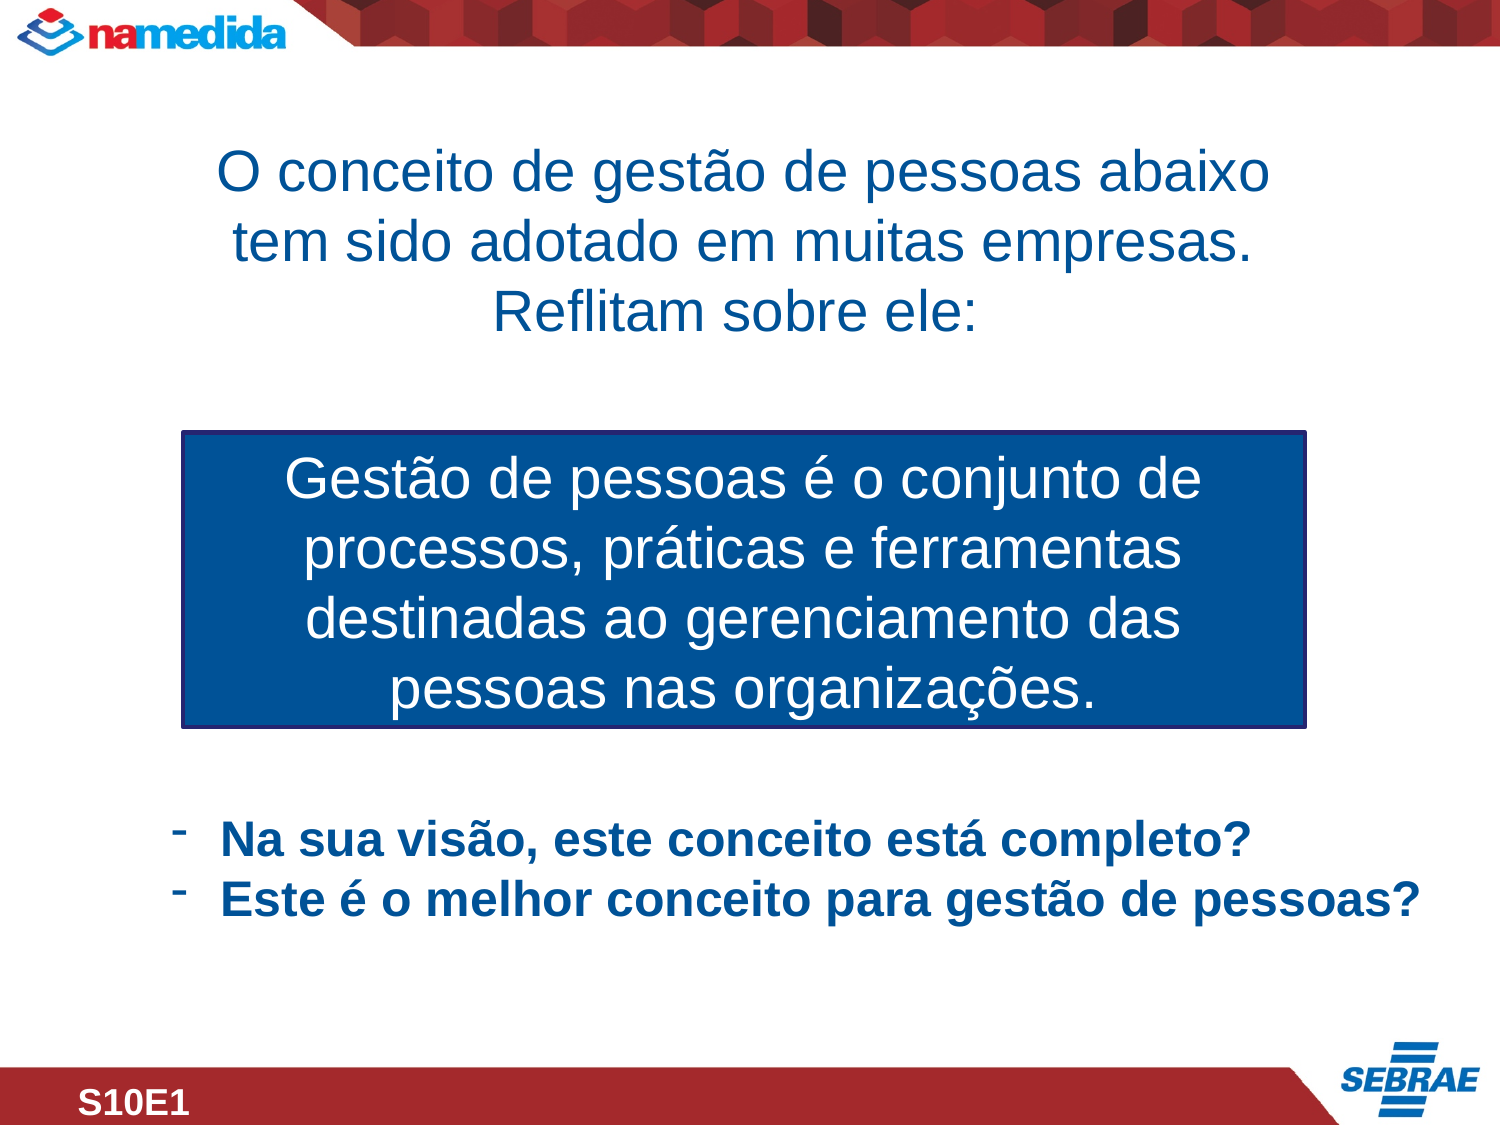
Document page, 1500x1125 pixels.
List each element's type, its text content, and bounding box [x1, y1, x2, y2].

text_box S10E1 [63, 1070, 227, 1125]
picture [0, 0, 1500, 1125]
text_box Gestão de pessoas é o conjunto de processos, práticas e ferramentas destinadas ao gerenciamento das pessoas nas organizações. [181, 430, 1307, 729]
text_box O conceito de gestão de pessoas abaixo tem sido adotado em muitas empresas. Reflitam sobre ele: [182, 125, 1306, 351]
text_box Na sua visão, este conceito está completo? Este é o melhor conceito para gestão de pessoas? [156, 798, 1439, 994]
